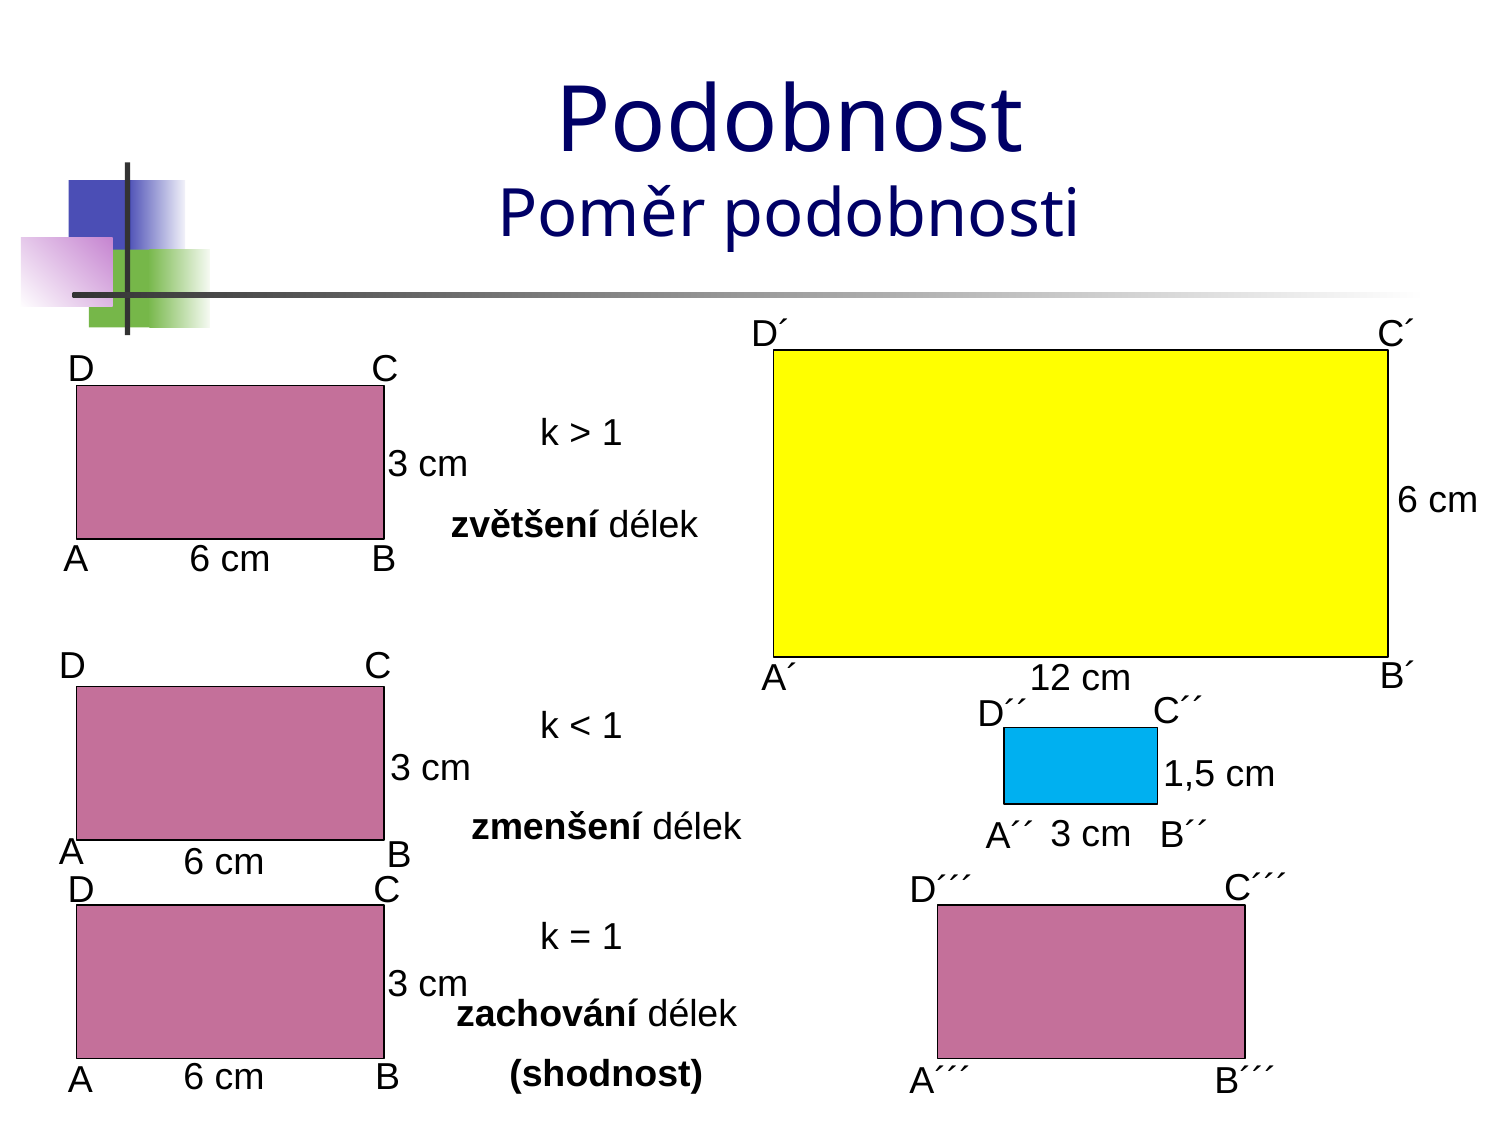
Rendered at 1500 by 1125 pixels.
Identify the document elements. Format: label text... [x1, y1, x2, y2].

text_box 3 cm [372, 951, 484, 1012]
text_box 6 cm [174, 527, 286, 587]
text_box 12 cm [1014, 645, 1147, 706]
text_box A [53, 1047, 110, 1107]
text_box k < 1 [525, 693, 668, 754]
text_box k = 1 [525, 904, 668, 965]
text_box zvětšení délek [402, 492, 747, 553]
text_box C´ [1362, 301, 1447, 361]
text_box C [349, 633, 406, 694]
text_box B [356, 527, 413, 587]
text_box [76, 385, 384, 539]
text_box A´ [746, 645, 833, 705]
text_box 1,5 cm [1158, 741, 1291, 802]
text_box 6 cm [168, 829, 280, 890]
text_box [76, 905, 384, 1059]
text_box [1003, 727, 1158, 803]
text_box [773, 349, 1388, 657]
text_box k > 1 [525, 401, 668, 461]
text_box D [44, 633, 101, 694]
text_box B´´ [1144, 802, 1236, 863]
text_box [937, 905, 1245, 1059]
text_box B [371, 822, 429, 882]
text_box zachování délek [424, 981, 769, 1041]
text_box B´´´ [1199, 1048, 1306, 1108]
text_box 6 cm [1382, 467, 1494, 528]
text_box D´ [736, 301, 821, 361]
text_box C [358, 857, 415, 918]
text_box 3 cm [1035, 801, 1147, 861]
text_box A [44, 820, 101, 880]
text_box B [360, 1045, 417, 1105]
text_box A [48, 527, 105, 587]
text_box 3 cm [375, 735, 487, 796]
text_box D [52, 336, 109, 397]
text_box B´ [1364, 643, 1435, 704]
text_box C [356, 336, 413, 397]
text_box C´´ [1138, 679, 1223, 739]
text_box D´´ [962, 681, 1047, 741]
text_box C´´´ [1209, 855, 1317, 916]
text_box D [52, 857, 109, 918]
text_box 6 cm [168, 1045, 280, 1105]
text_box (shodnost) [434, 1041, 779, 1102]
text_box D´´´ [894, 857, 1005, 918]
text_box zmenšení délek [434, 794, 779, 855]
text_box A´´´ [894, 1048, 1004, 1108]
text_box A´´ [970, 803, 1057, 863]
text_box [76, 686, 384, 840]
title Podobnost Poměr podobnosti [111, 34, 1468, 276]
text_box 3 cm [372, 431, 484, 492]
